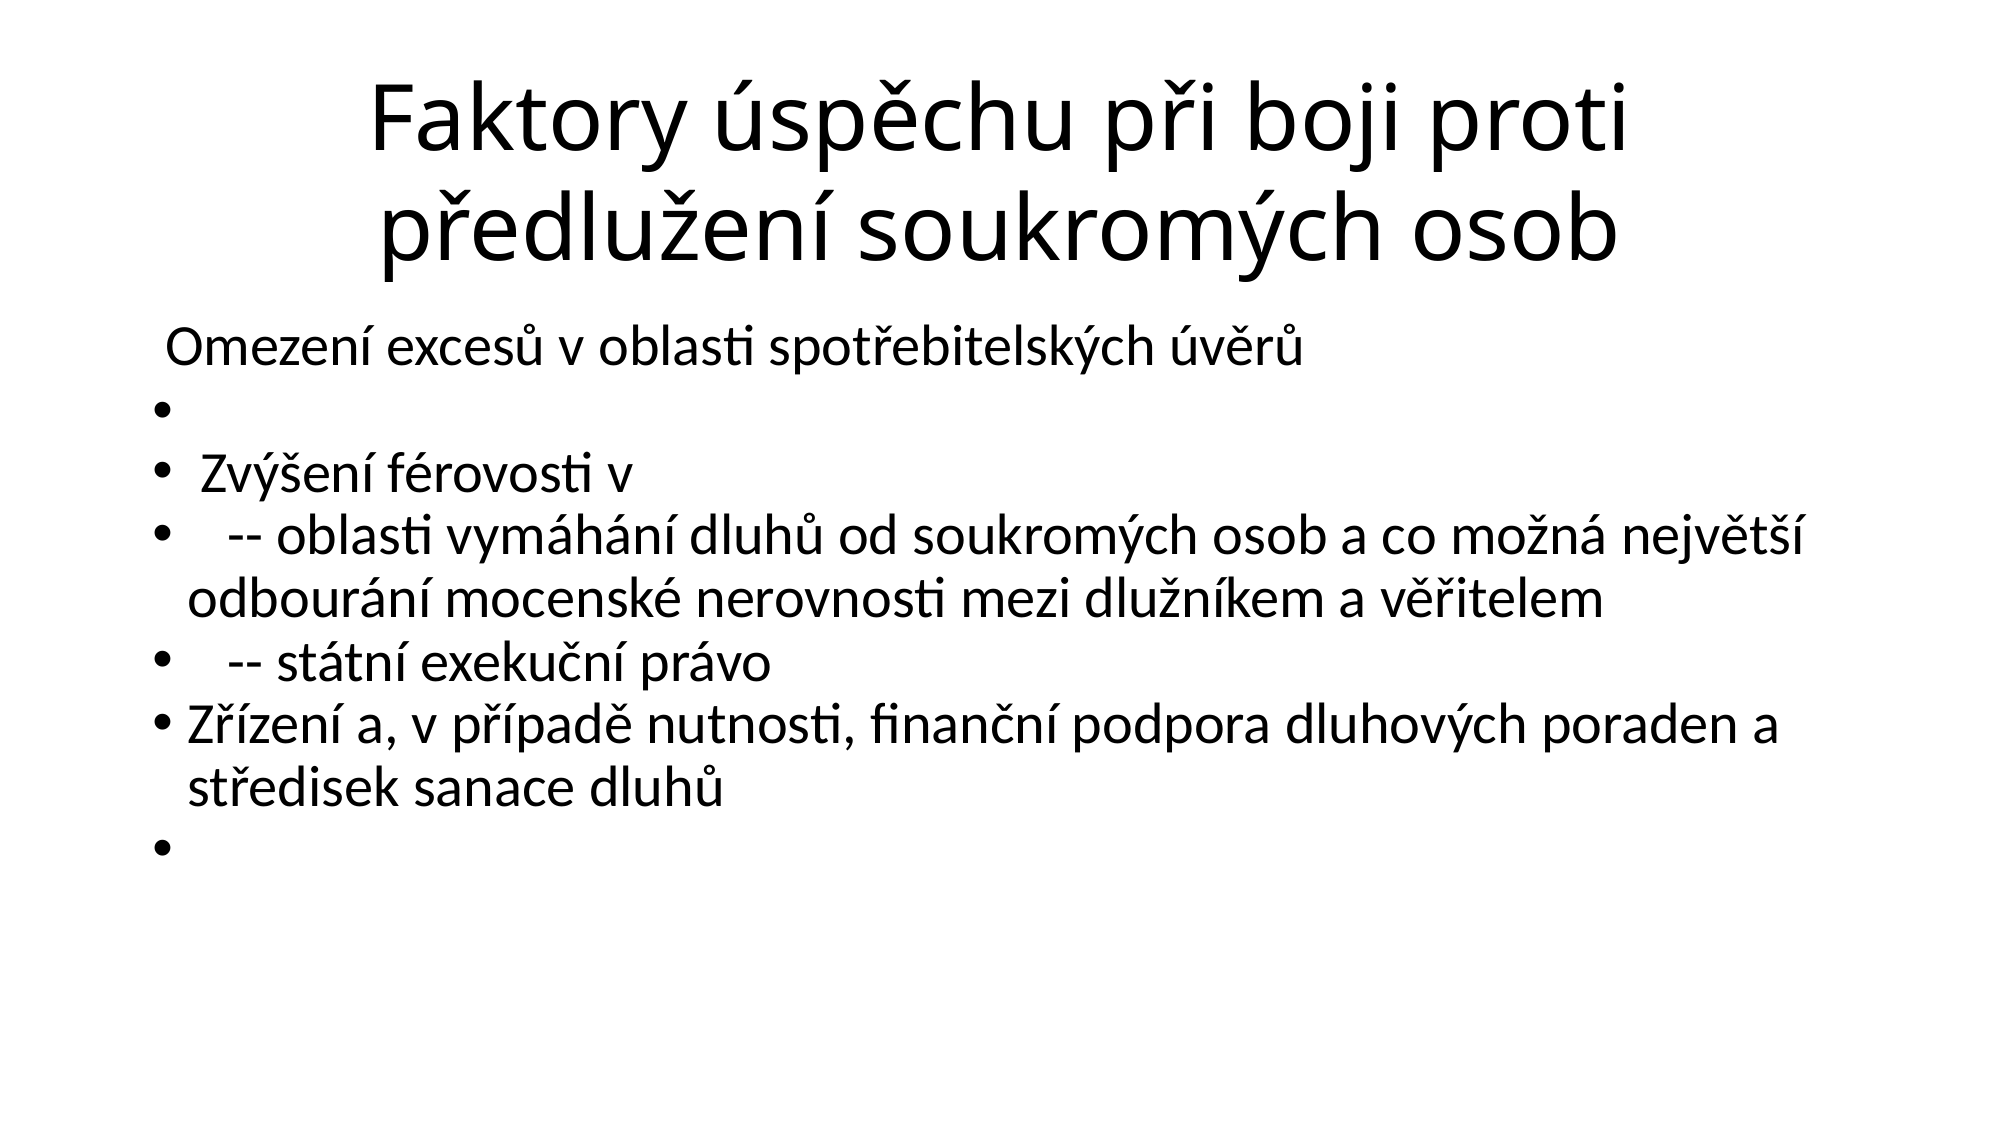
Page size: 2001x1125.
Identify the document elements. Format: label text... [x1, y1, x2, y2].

text_box Omezení excesů v oblasti spotřebitelských úvěrů Zvýšení férovosti v -- oblasti vymáhání dluhů od soukromých osob a co možná největší odbourání mocenské nerovnosti mezi dlužníkem a věřitelem -- státní exekuční právo Zřízení a, v případě nutnosti, finanční podpora dluhových poraden a středisek sanace dluhů [137, 299, 1863, 1014]
text_box Faktory úspěchu při boji proti předlužení soukromých osob [137, 59, 1863, 278]
